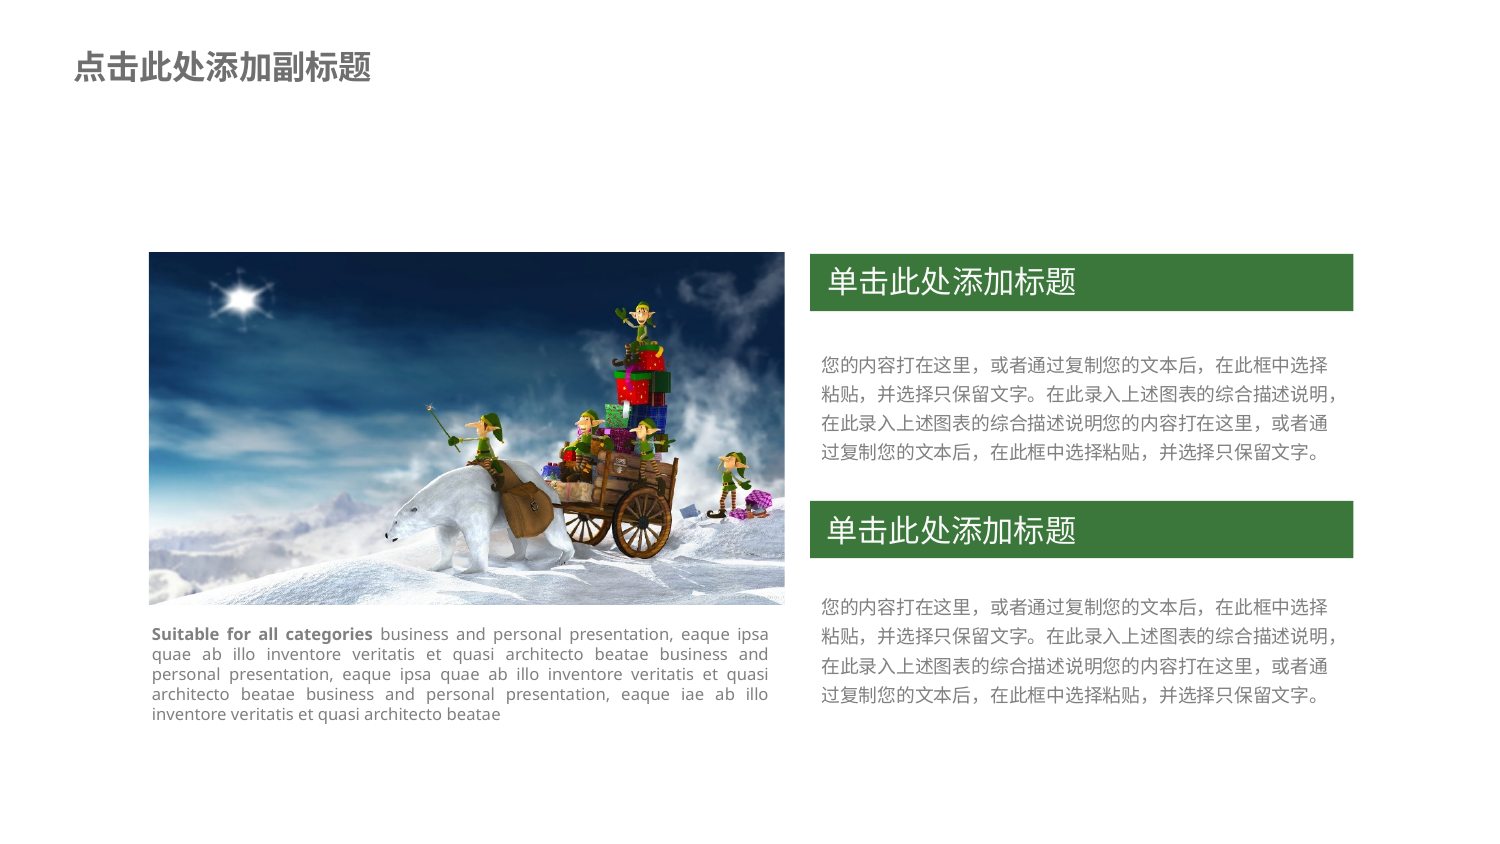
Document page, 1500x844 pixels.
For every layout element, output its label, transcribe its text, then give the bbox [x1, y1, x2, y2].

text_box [809, 253, 1354, 312]
text_box 您的内容打在这里，或者通过复制您的文本后，在此框中选择粘贴，并选择只保留文字。在此录入上述图表的综合描述说明，在此录入上述图表的综合描述说明您的内容打在这里，或者通过复制您的文本后，在此框中选择粘贴，并选择只保留文字。 [810, 583, 1354, 712]
text_box 您的内容打在这里，或者通过复制您的文本后，在此框中选择粘贴，并选择只保留文字。在此录入上述图表的综合描述说明，在此录入上述图表的综合描述说明您的内容打在这里，或者通过复制您的文本后，在此框中选择粘贴，并选择只保留文字。 [810, 341, 1354, 470]
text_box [136, 252, 785, 734]
text_box 点击此处添加副标题 [53, 36, 786, 97]
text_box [809, 500, 1354, 559]
